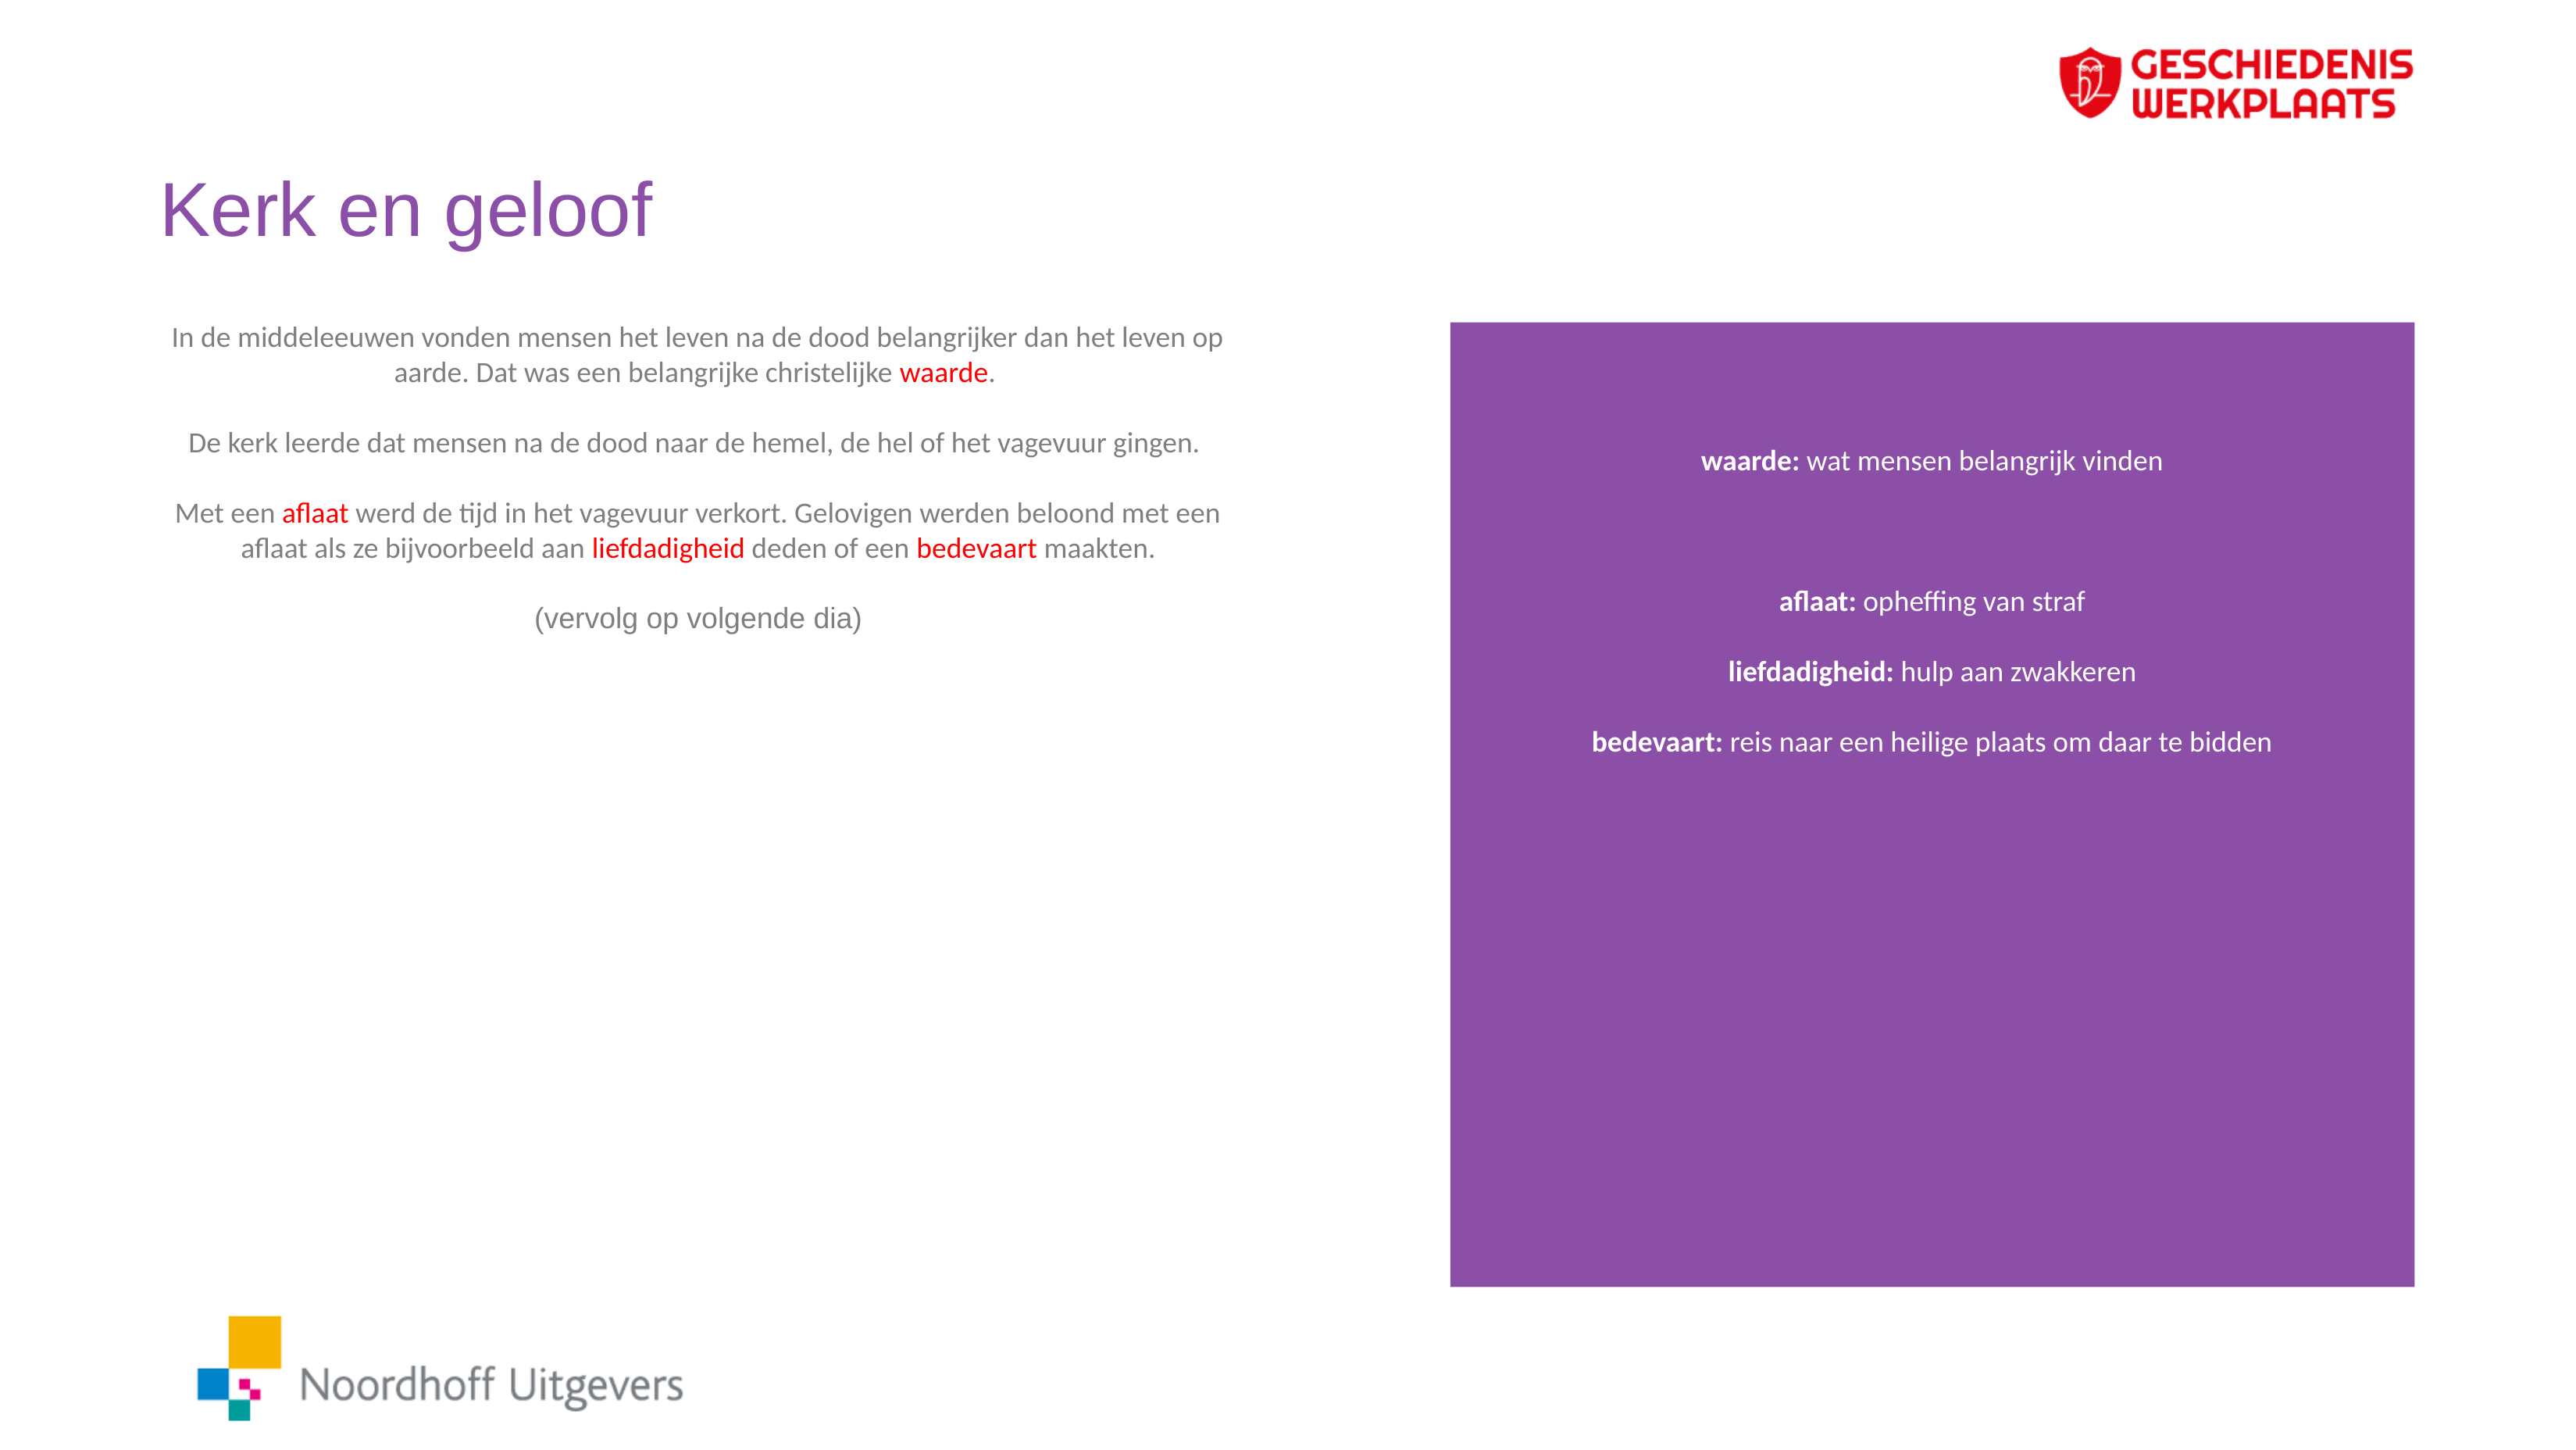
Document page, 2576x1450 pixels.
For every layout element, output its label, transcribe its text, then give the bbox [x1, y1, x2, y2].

picture [1610, 0, 2576, 161]
list waarde: wat mensen belangrijk vinden aflaat: opheffing van straf liefdadigheid: hulp aan zwakkeren bedevaart: reis naar een heilige plaats om daar te bidden [1450, 322, 2415, 1288]
title Kerk en geloof [159, 159, 2416, 266]
picture [159, 1288, 802, 1449]
list In de middeleeuwen vonden mensen het leven na de dood belangrijker dan het leven op aarde. Dat was een belangrijke christelijke waarde. De kerk leerde dat mensen na de dood naar de hemel, de hel of het vagevuur gingen. Met een aflaat werd de tijd in het vagevuur verkort. Gelovigen werden beloond met een aflaat als ze bijvoorbeeld aan liefdadigheid deden of een bedevaart maakten. (vervolg op volgende dia) [159, 318, 1251, 1284]
